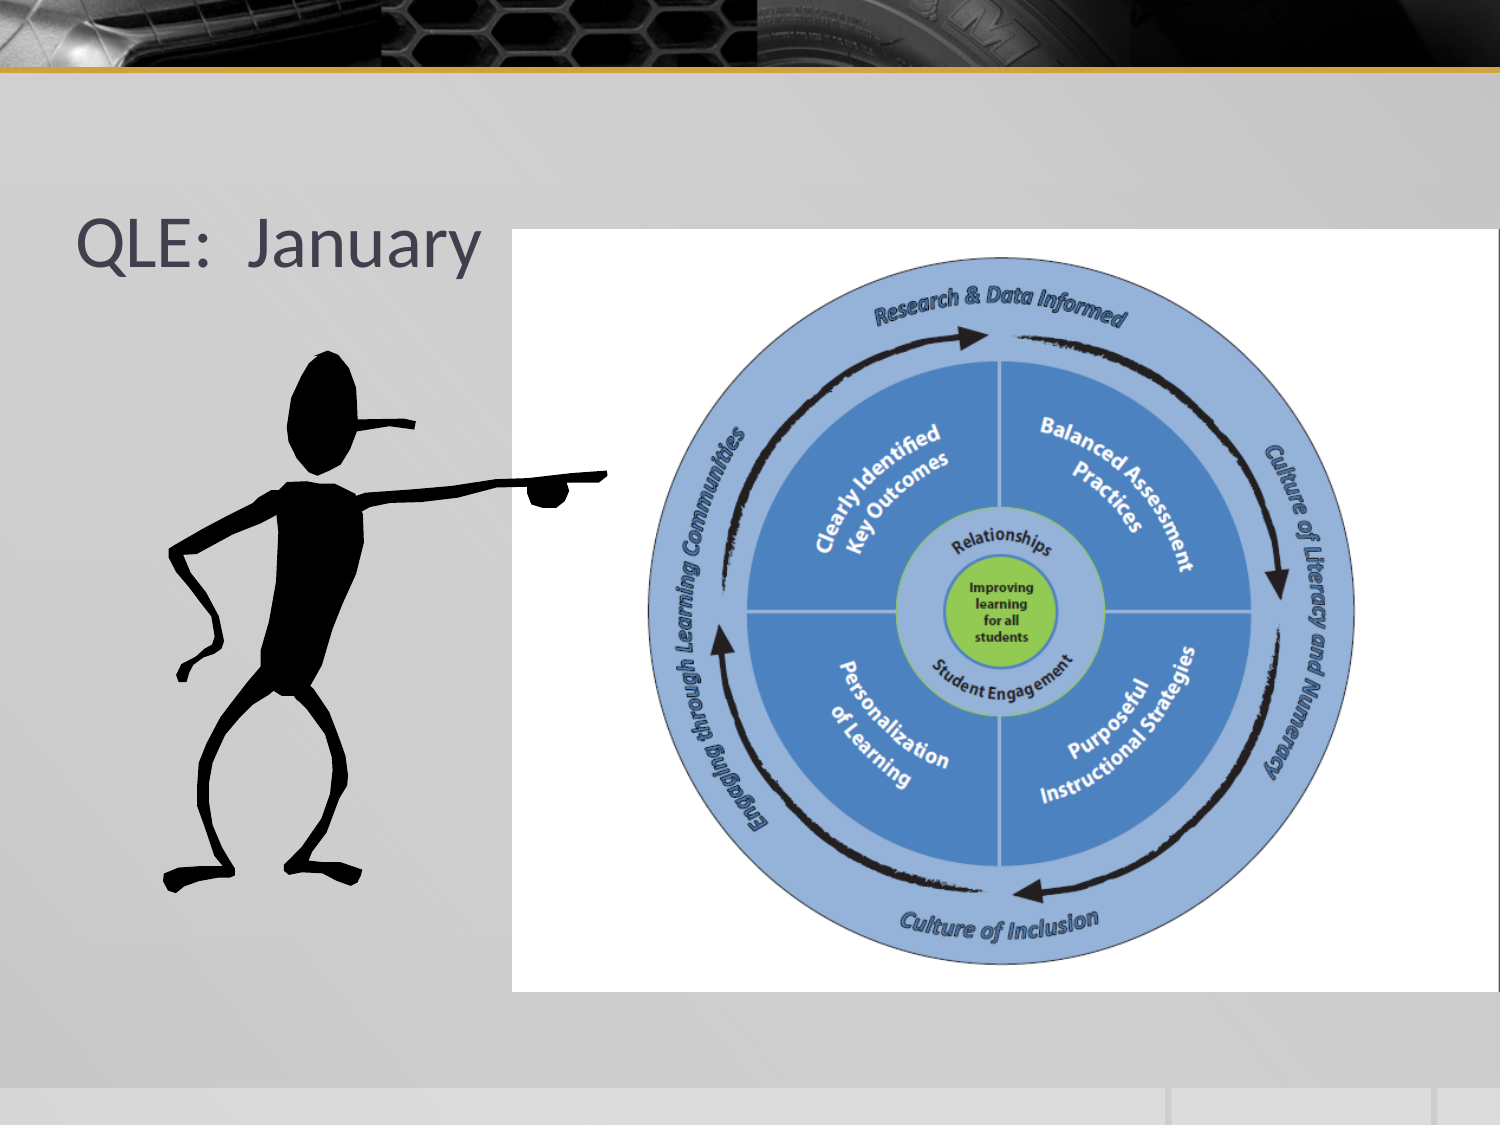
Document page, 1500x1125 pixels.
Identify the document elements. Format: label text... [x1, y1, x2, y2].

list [512, 229, 1500, 992]
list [162, 349, 608, 894]
picture [0, 0, 1500, 67]
title QLE: January [75, 162, 1425, 313]
